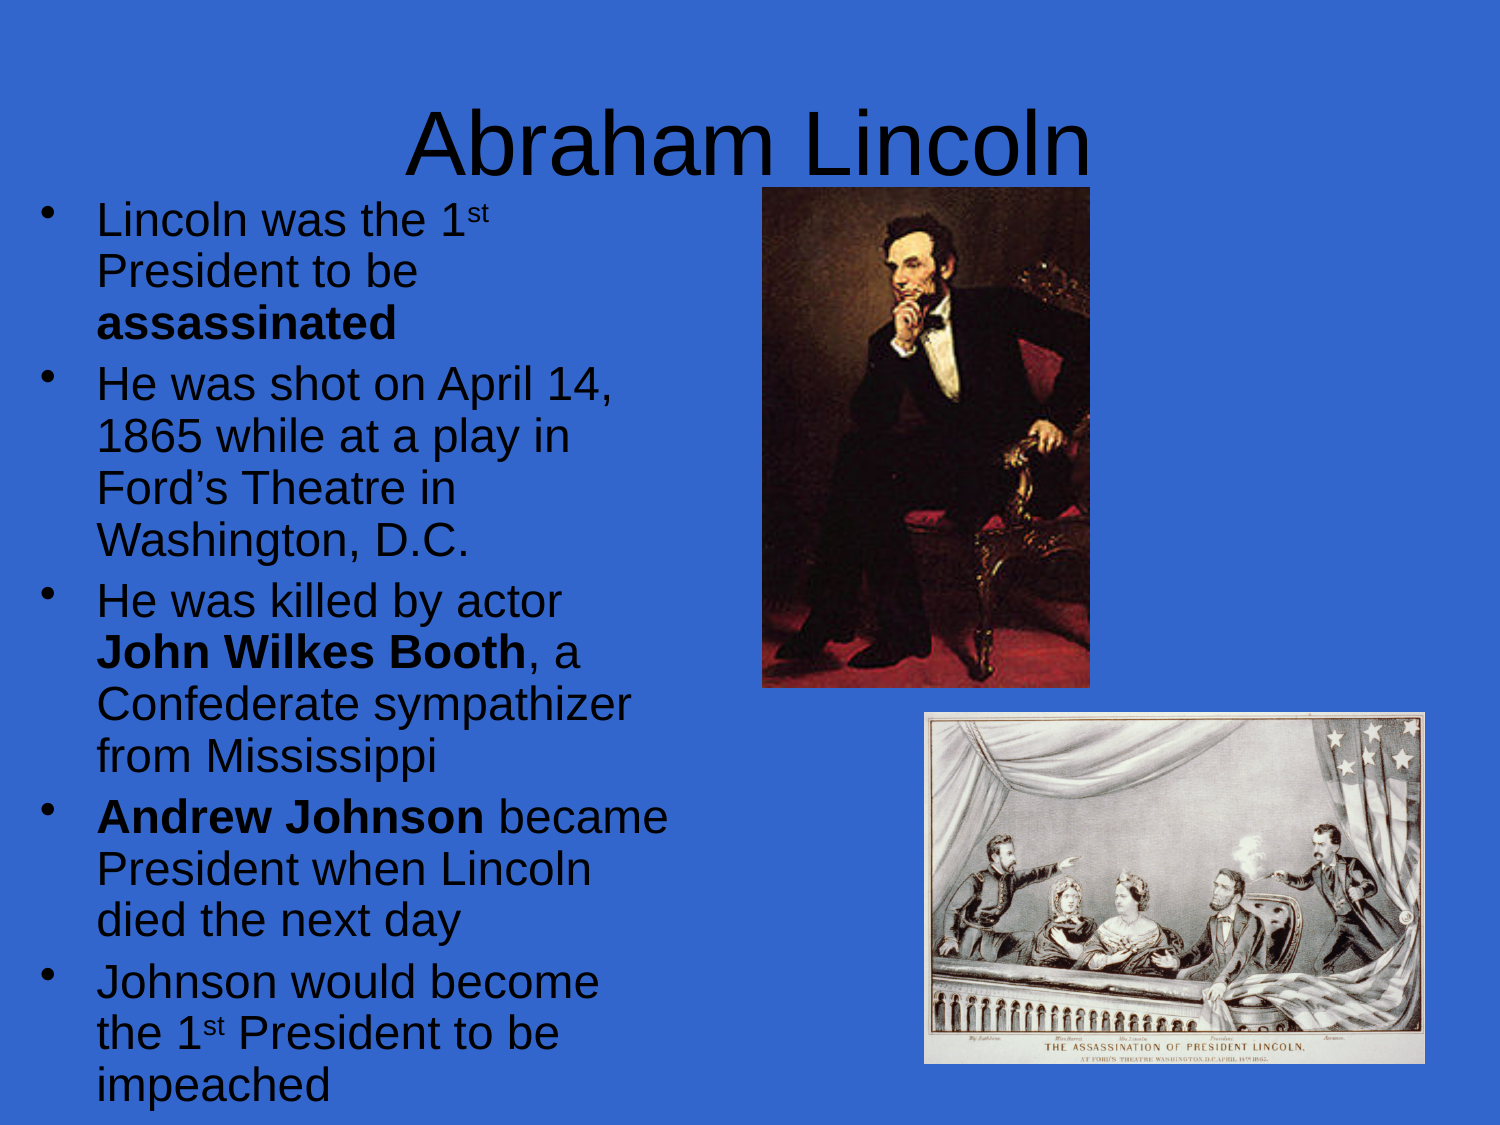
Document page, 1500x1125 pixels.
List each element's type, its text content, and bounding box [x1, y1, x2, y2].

picture [762, 187, 1090, 688]
list Lincoln was the 1st President to be assassinated He was shot on April 14, 1865 while at a play in Ford’s Theatre in Washington, D.C. He was killed by actor John Wilkes Booth, a Confederate sympathizer from Mississippi Andrew Johnson became President when Lincoln died the next day Johnson would become the 1st President to be impeached [24, 187, 688, 930]
picture [924, 712, 1426, 1064]
title Abraham Lincoln [75, 45, 1425, 233]
